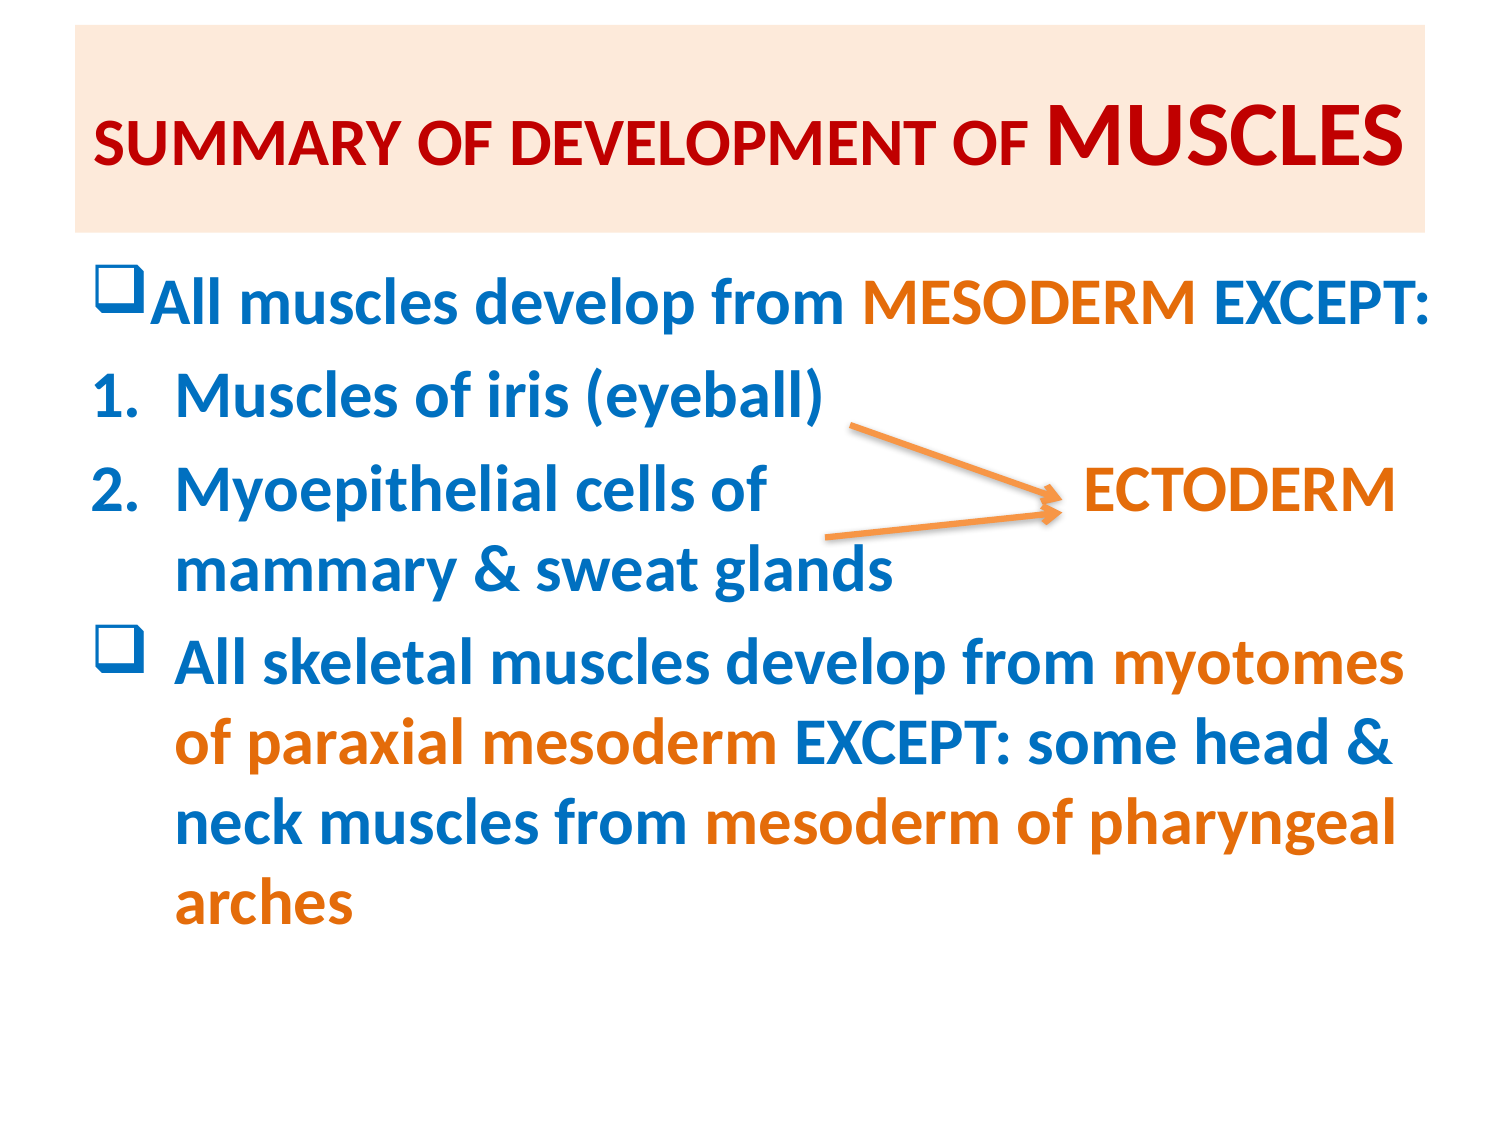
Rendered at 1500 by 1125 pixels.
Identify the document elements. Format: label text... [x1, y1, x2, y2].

list All muscles develop from MESODERM EXCEPT: Muscles of iris (eyeball) Myoepithelial cells of ECTODERM mammary & sweat glands All skeletal muscles develop from myotomes of paraxial mesoderm EXCEPT: some head & neck muscles from mesoderm of pharyngeal arches [75, 249, 1450, 1100]
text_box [849, 424, 1063, 501]
title SUMMARY OF DEVELOPMENT OF MUSCLES [75, 24, 1425, 233]
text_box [824, 512, 1063, 538]
